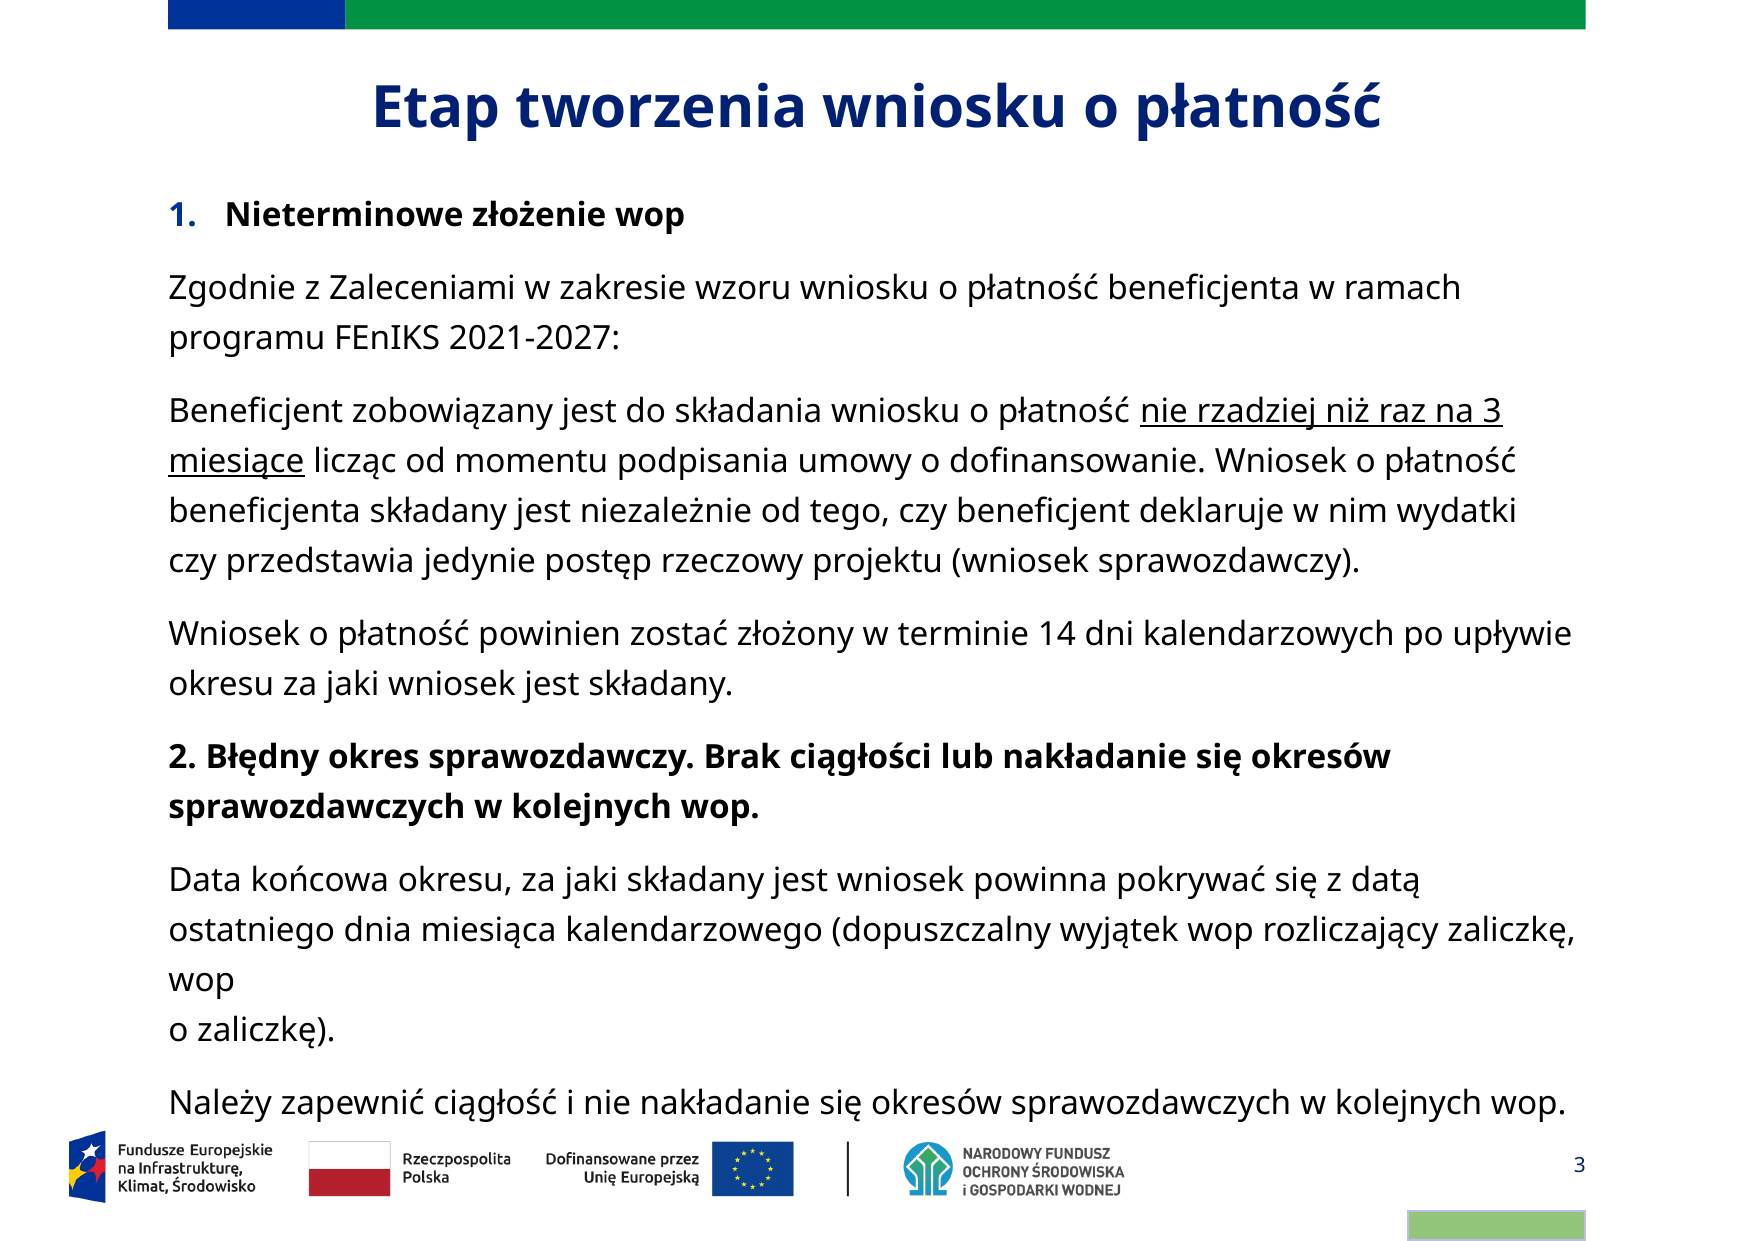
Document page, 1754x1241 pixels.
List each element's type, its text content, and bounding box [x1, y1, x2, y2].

slide_number 3 [1408, 1151, 1586, 1181]
title Etap tworzenia wniosku o płatność [168, 64, 1586, 183]
picture [49, 1112, 1143, 1221]
list Nieterminowe złożenie wop Zgodnie z Zaleceniami w zakresie wzoru wniosku o płatność beneficjenta w ramach programu FEnIKS 2021-2027: Beneficjent zobowiązany jest do składania wniosku o płatność nie rzadziej niż raz na 3 miesiące licząc od momentu podpisania umowy o dofinansowanie. Wniosek o płatność beneficjenta składany jest niezależnie od tego, czy beneficjent deklaruje w nim wydatki czy przedstawia jedynie postęp rzeczowy projektu (wniosek sprawozdawczy). Wniosek o płatność powinien zostać złożony w terminie 14 dni kalendarzowych po upływie okresu za jaki wniosek jest składany. 2. Błędny okres sprawozdawczy. Brak ciągłości lub nakładanie się okresów sprawozdawczych w kolejnych wop. Data końcowa okresu, za jaki składany jest wniosek powinna pokrywać się z datą ostatniego dnia miesiąca kalendarzowego (dopuszczalny wyjątek wop rozliczający zaliczkę, wop o zaliczkę). Należy zapewnić ciągłość i nie nakładanie się okresów sprawozdawczych w kolejnych wop. [168, 183, 1586, 1093]
